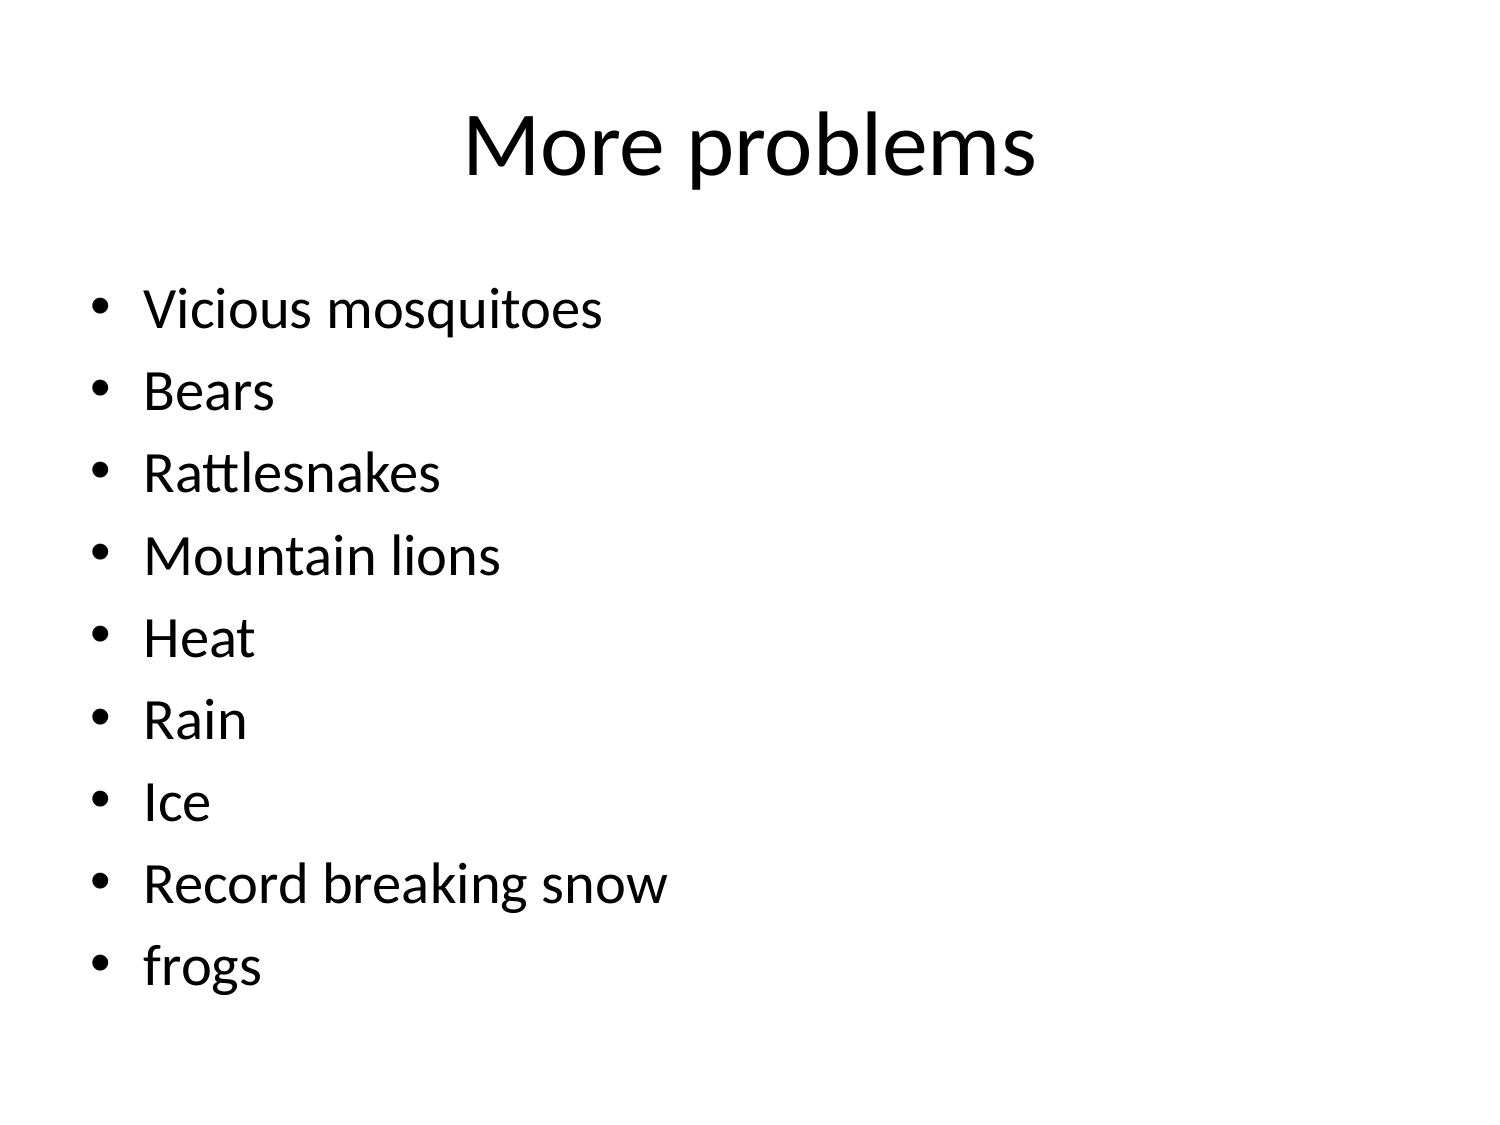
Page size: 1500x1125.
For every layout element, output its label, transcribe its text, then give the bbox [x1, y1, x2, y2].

title More problems [75, 45, 1425, 233]
list Vicious mosquitoes Bears Rattlesnakes Mountain lions Heat Rain Ice Record breaking snow frogs [75, 262, 1425, 1005]
